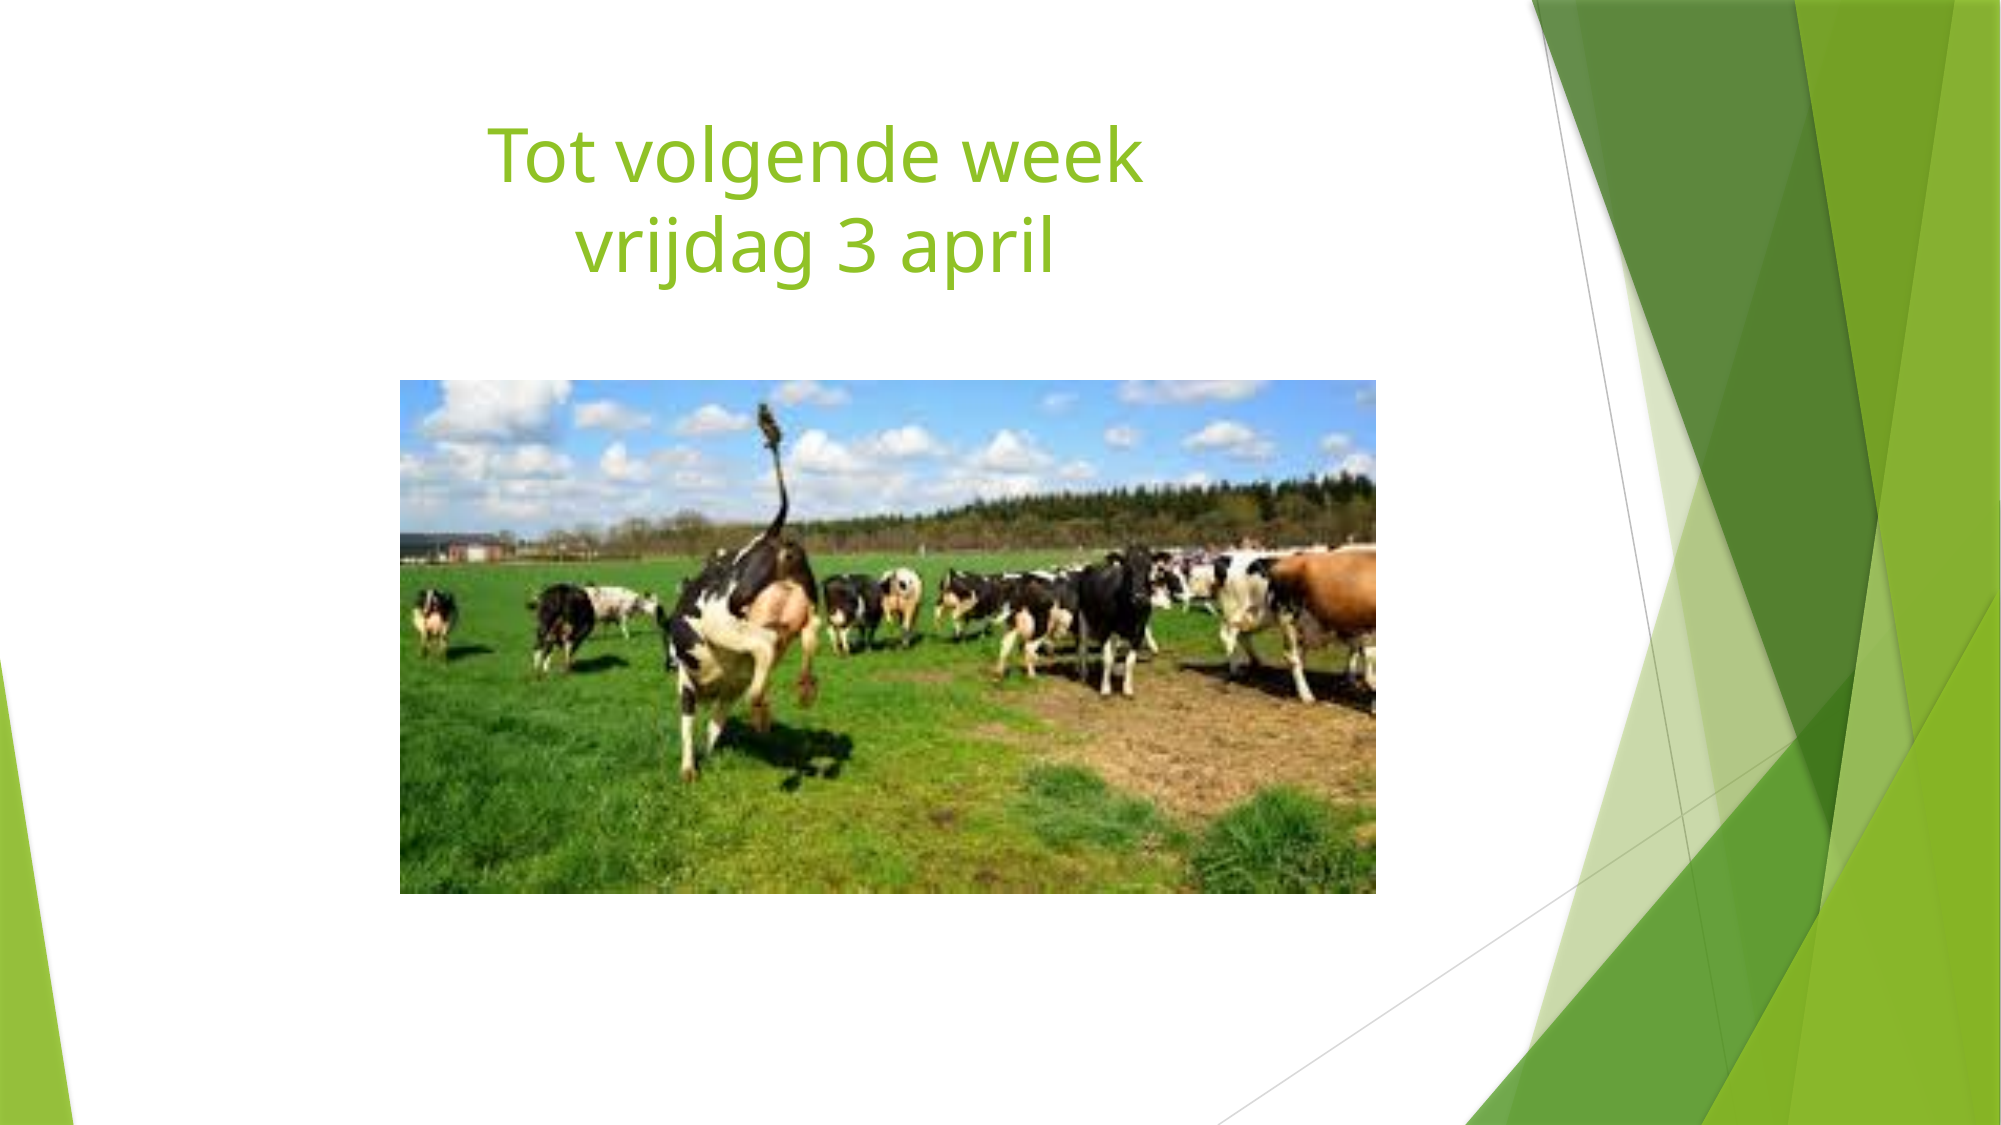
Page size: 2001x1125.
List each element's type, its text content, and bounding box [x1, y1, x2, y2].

title Tot volgende week vrijdag 3 april [111, 99, 1522, 317]
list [399, 379, 1377, 895]
